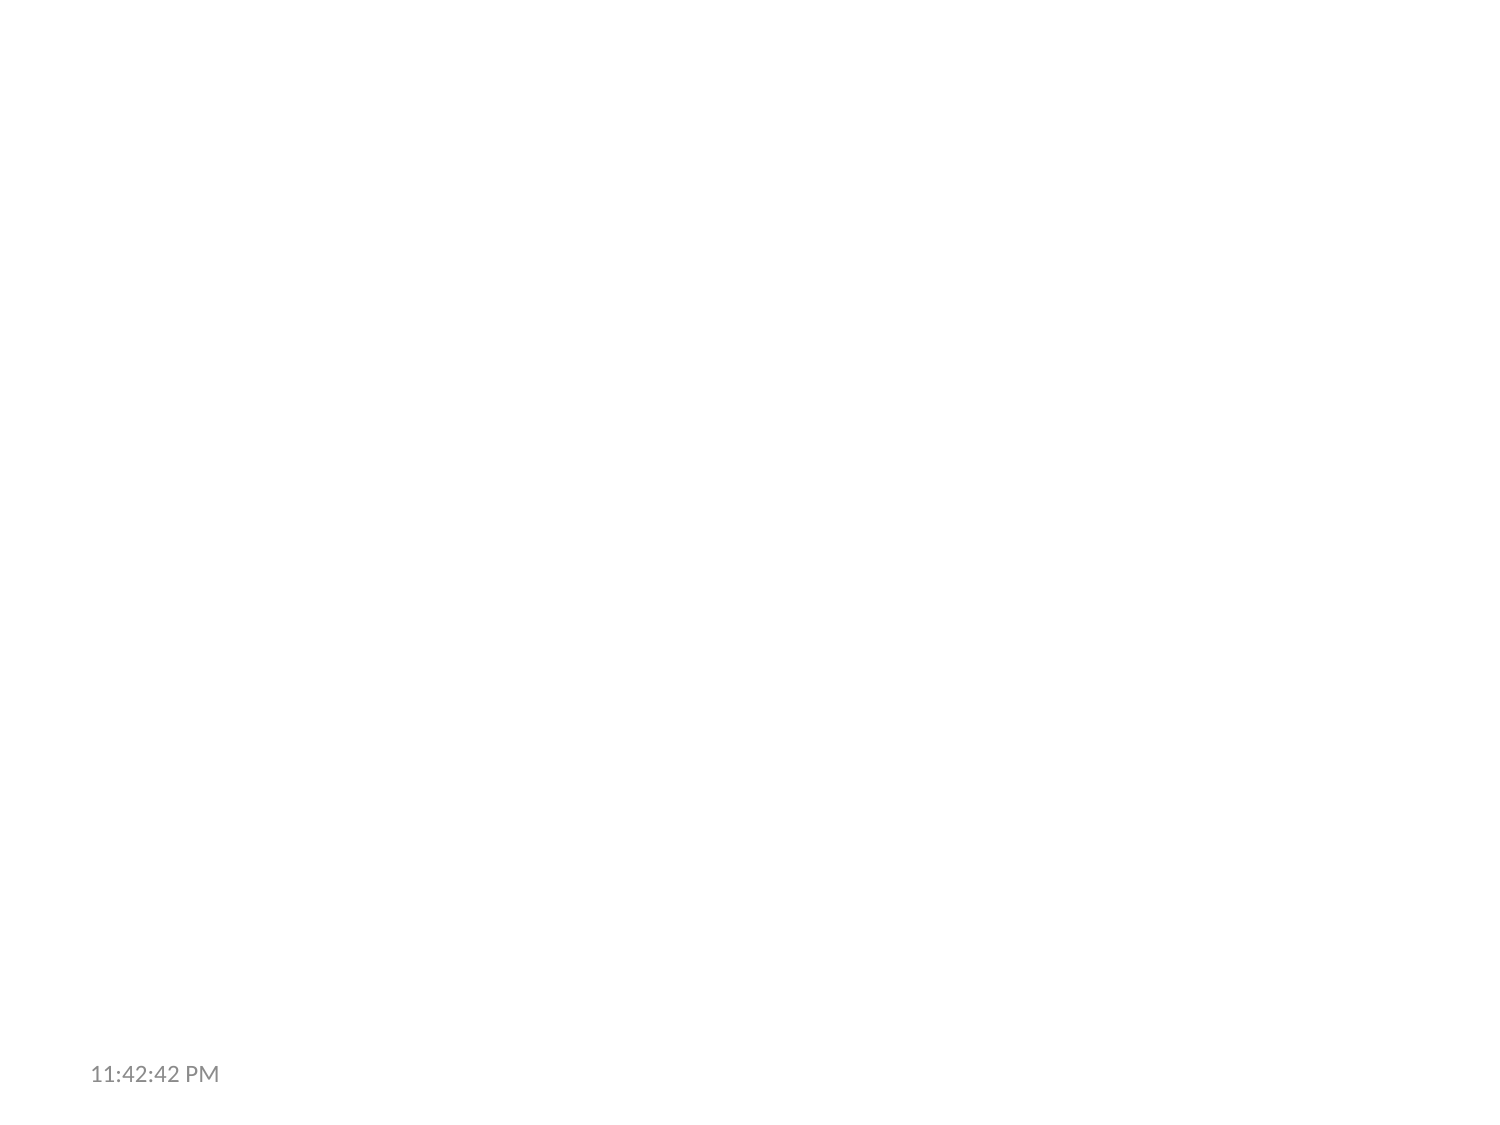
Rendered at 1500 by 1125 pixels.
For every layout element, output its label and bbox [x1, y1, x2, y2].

slide_number [75, 1042, 425, 1103]
